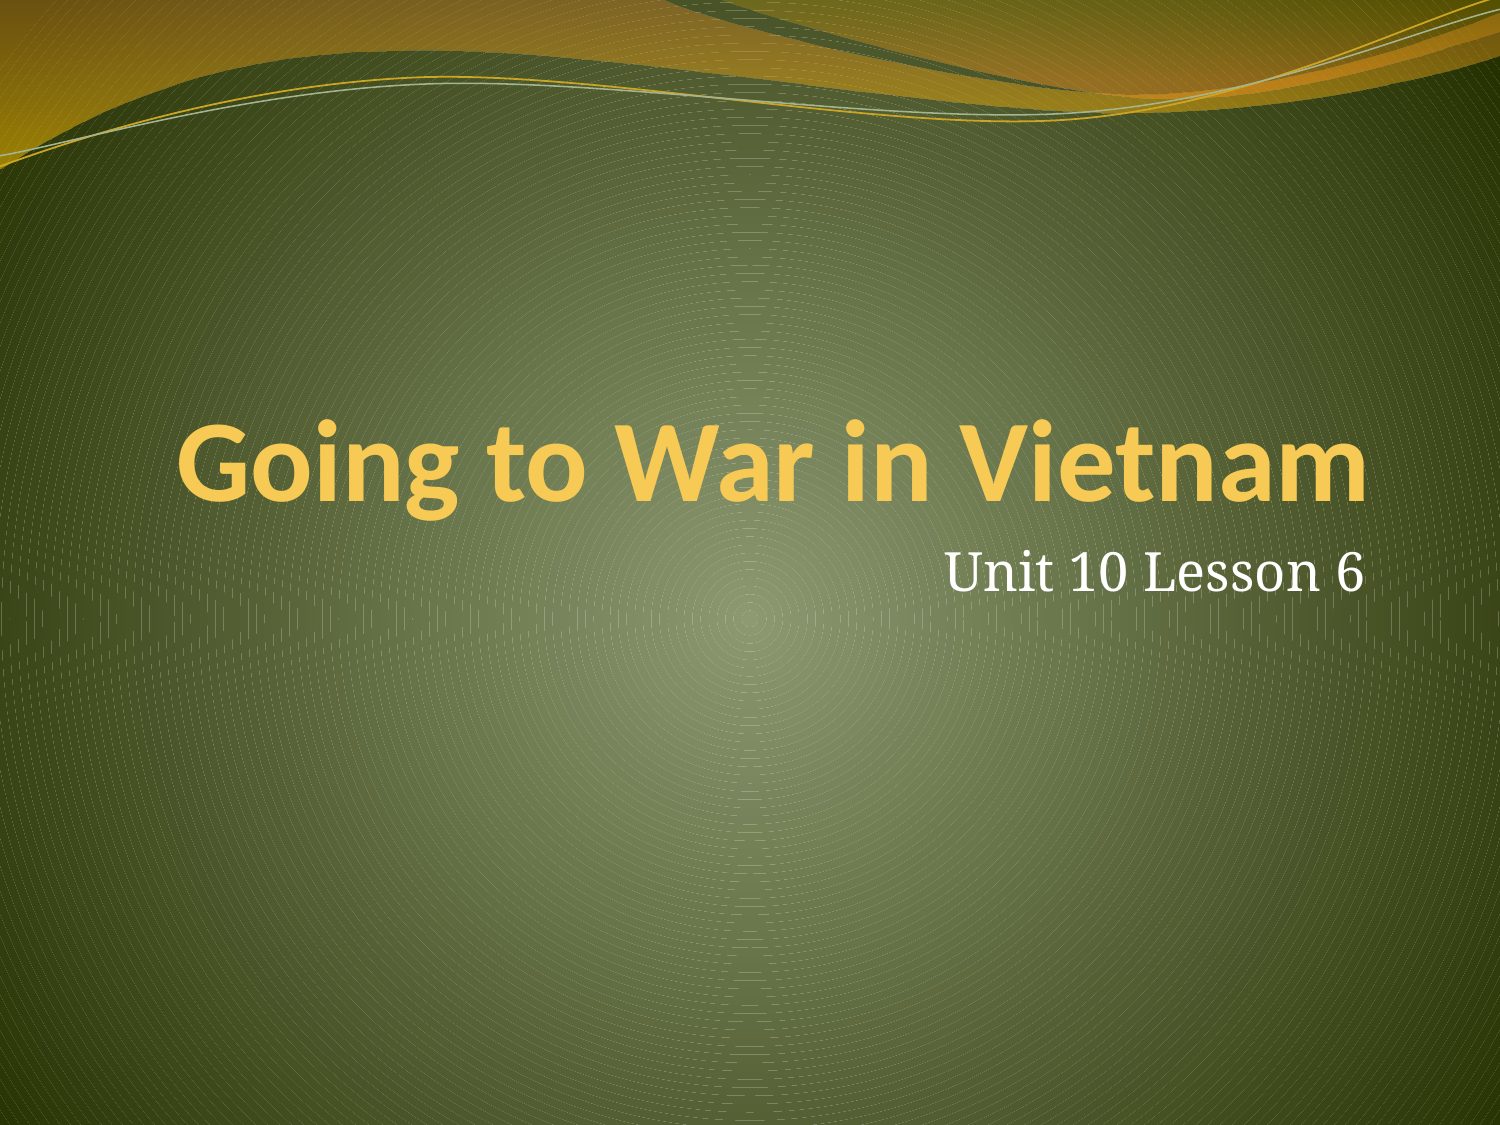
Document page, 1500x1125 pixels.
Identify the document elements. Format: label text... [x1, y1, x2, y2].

title Going to War in Vietnam [87, 224, 1376, 525]
subtitle Unit 10 Lesson 6 [87, 529, 1376, 818]
